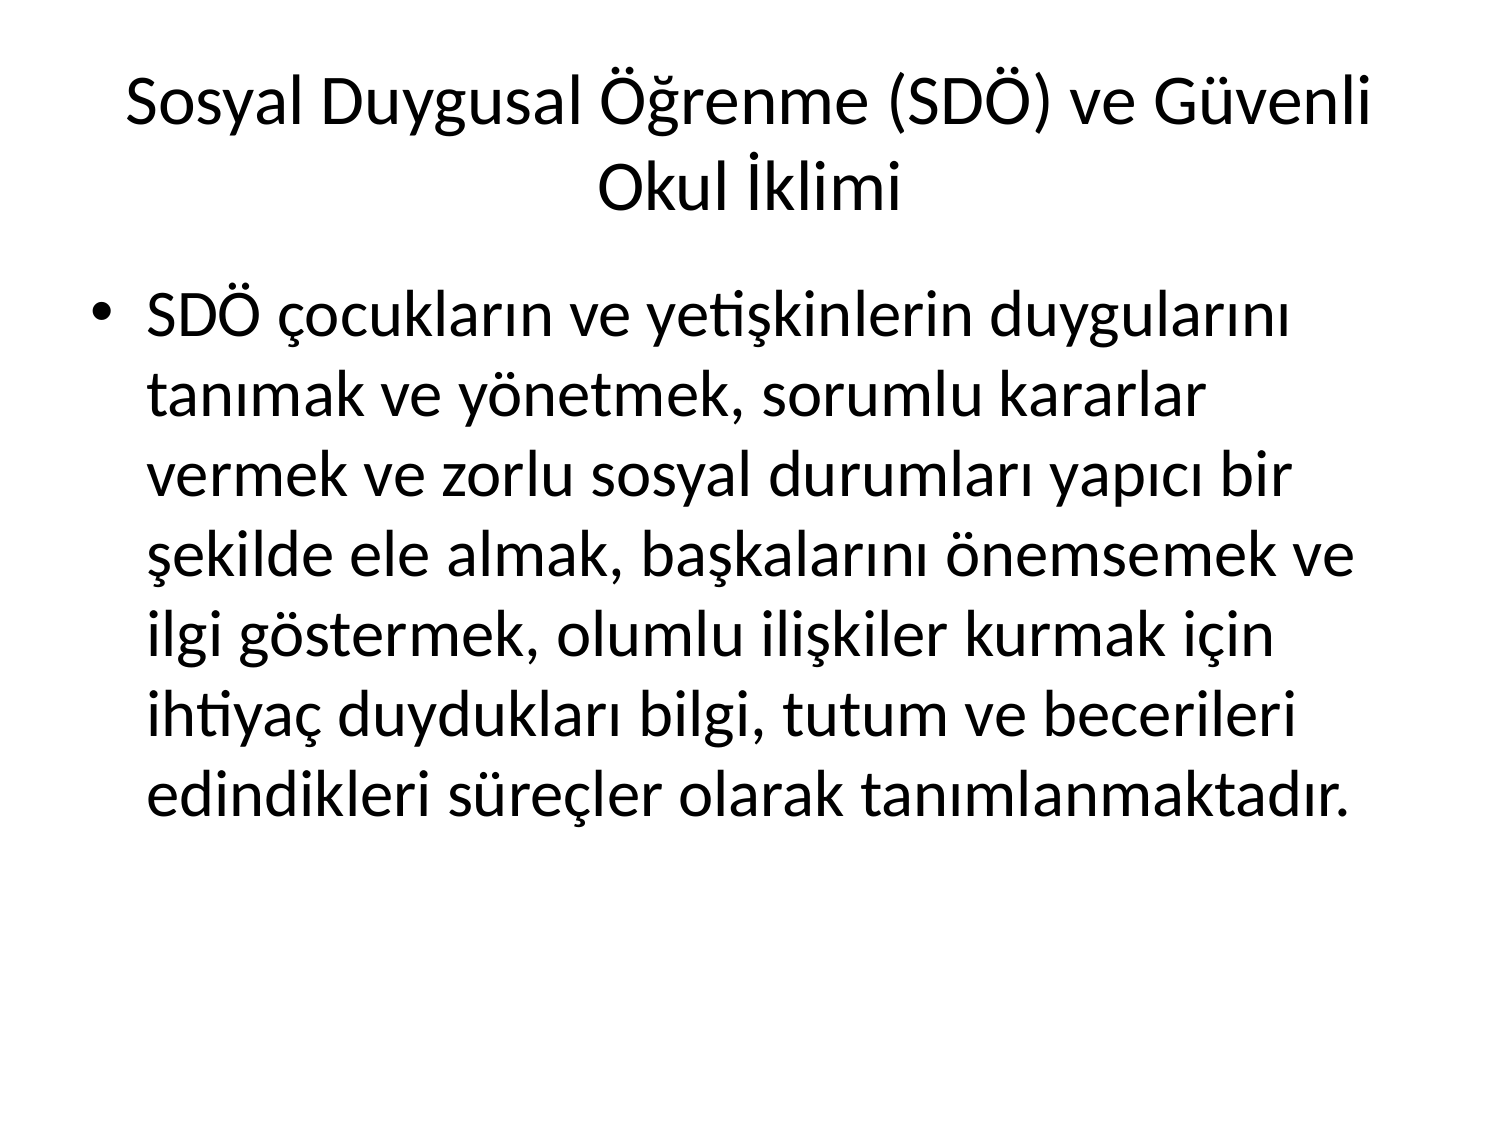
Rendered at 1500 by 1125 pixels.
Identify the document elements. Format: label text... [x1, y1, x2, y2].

title Sosyal Duygusal Öğrenme (SDÖ) ve Güvenli Okul İklimi [75, 45, 1425, 233]
list SDÖ çocukların ve yetişkinlerin duygularını tanımak ve yönetmek, sorumlu kararlar vermek ve zorlu sosyal durumları yapıcı bir şekilde ele almak, başkalarını önemsemek ve ilgi göstermek, olumlu ilişkiler kurmak için ihtiyaç duydukları bilgi, tutum ve becerileri edindikleri süreçler olarak tanımlanmaktadır. [75, 262, 1425, 1005]
